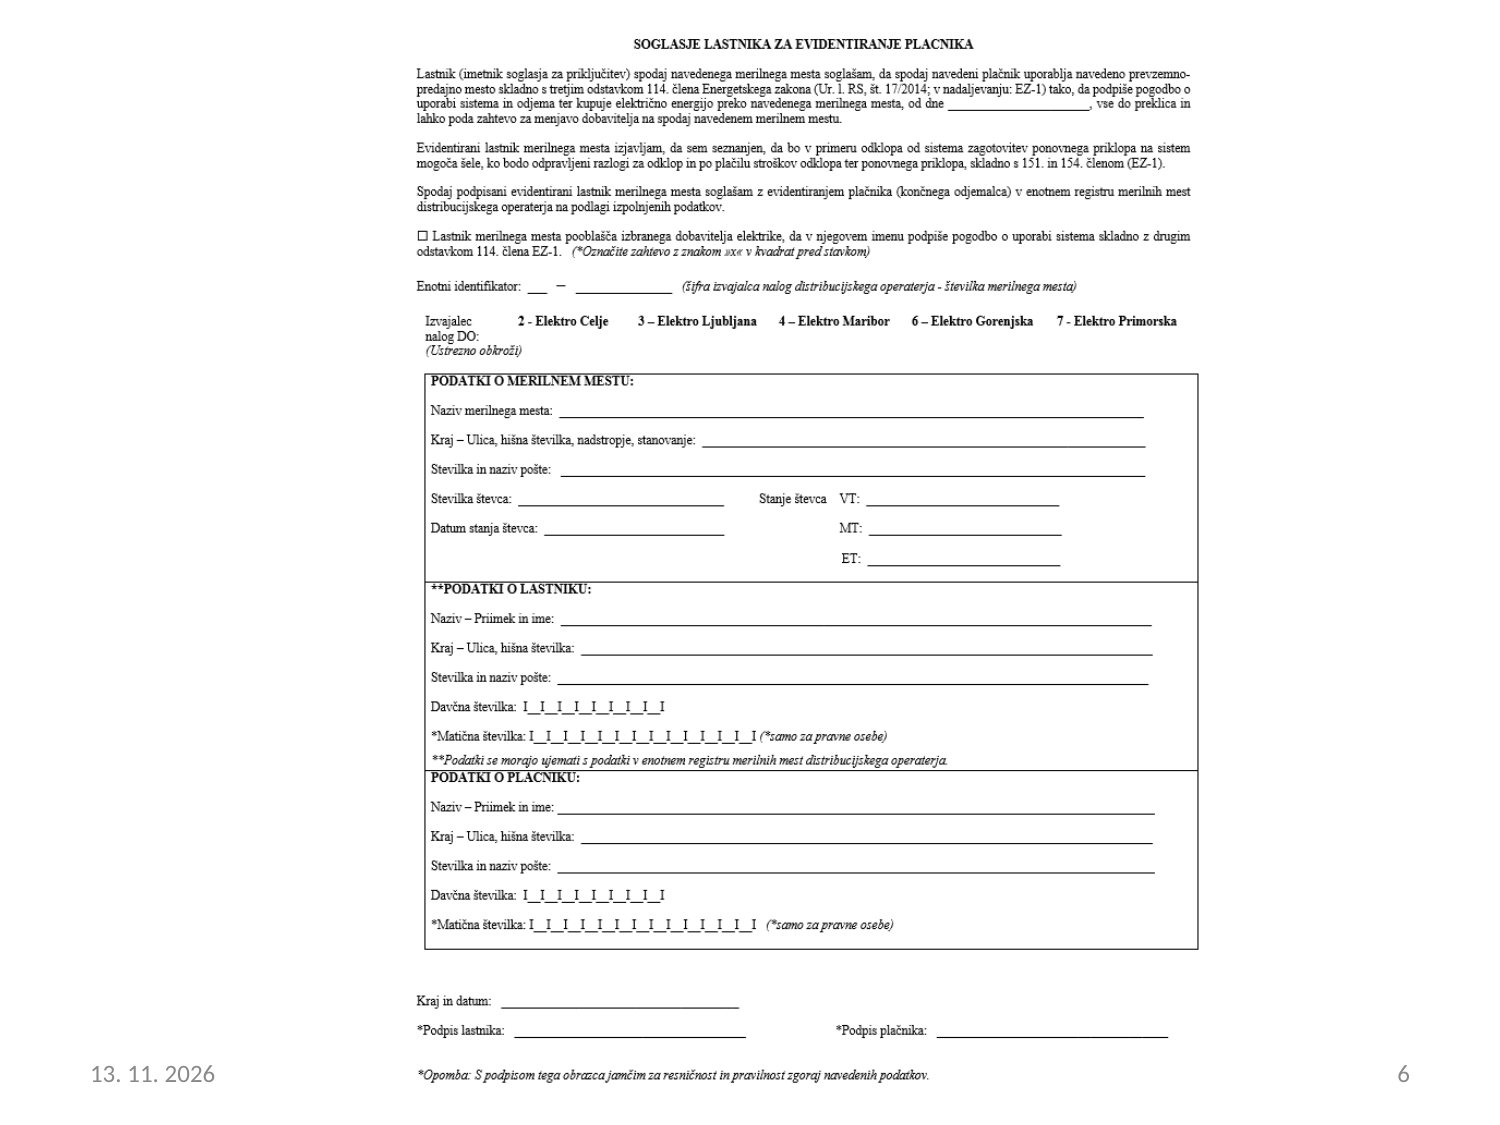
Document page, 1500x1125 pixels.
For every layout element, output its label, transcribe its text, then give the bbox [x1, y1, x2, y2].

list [407, 26, 1216, 1099]
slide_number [75, 1042, 404, 1103]
slide_number 6 [1218, 1042, 1425, 1103]
